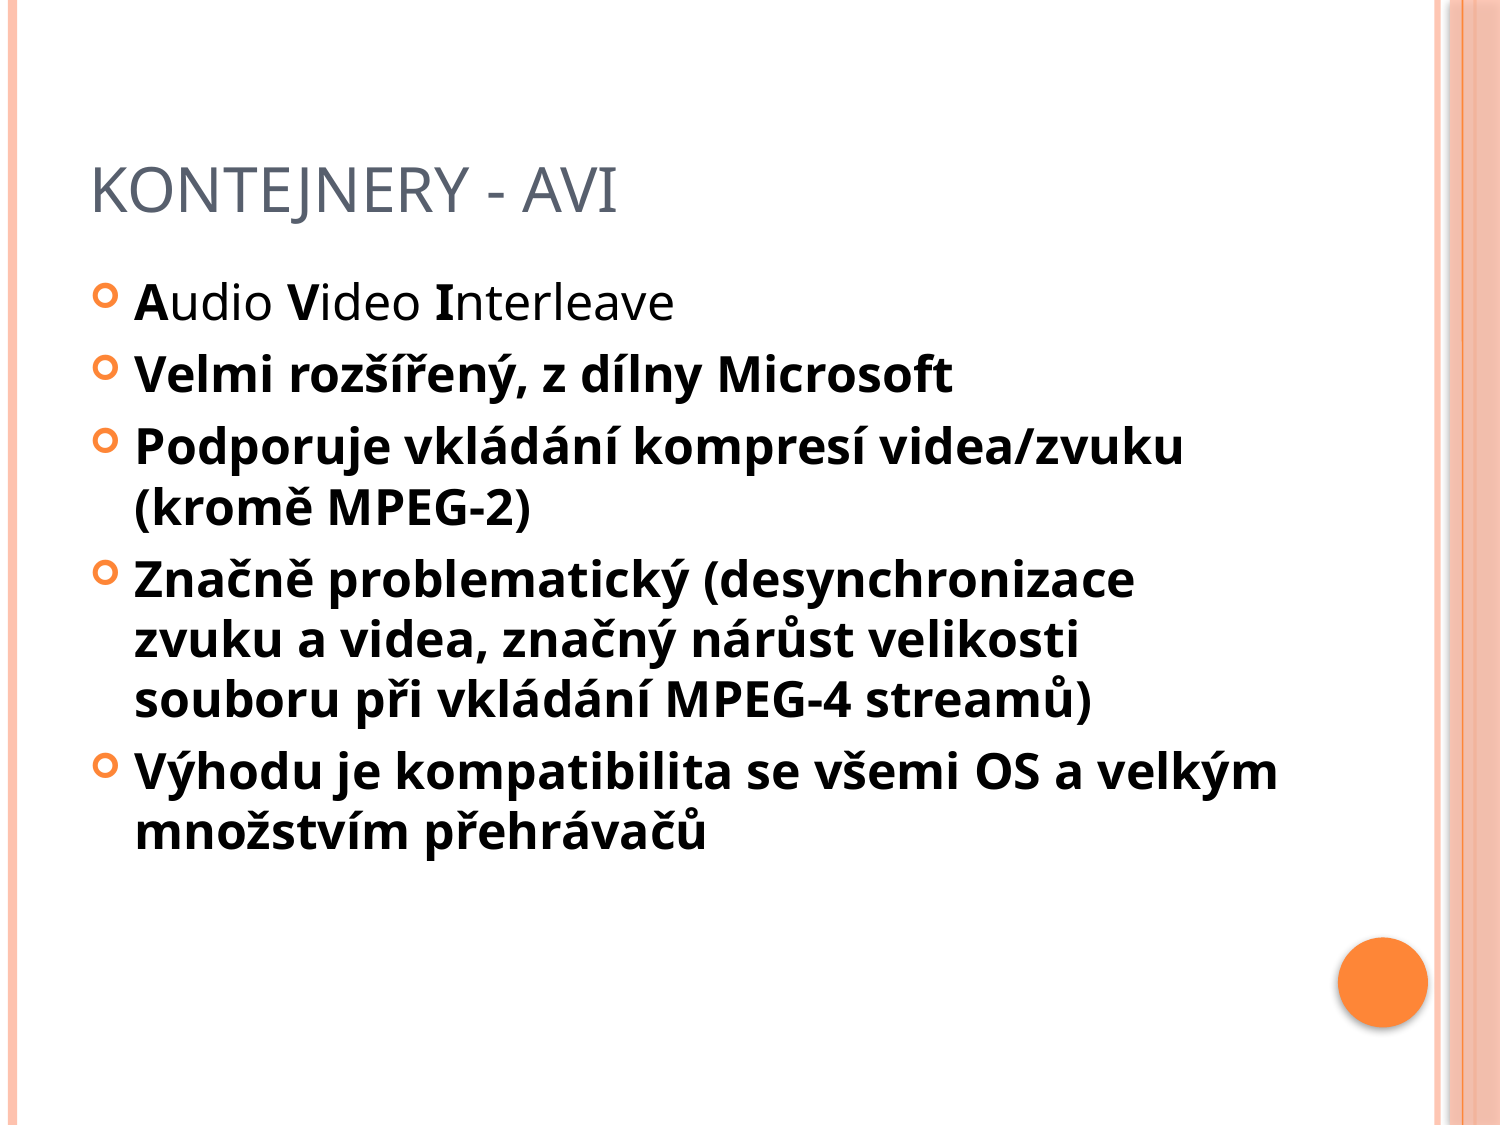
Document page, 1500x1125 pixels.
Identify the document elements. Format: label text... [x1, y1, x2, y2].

list Audio Video Interleave Velmi rozšířený, z dílny Microsoft Podporuje vkládání kompresí videa/zvuku (kromě MPEG-2) Značně problematický (desynchronizace zvuku a videa, značný nárůst velikosti souboru při vkládání MPEG-4 streamů) Výhodu je kompatibilita se všemi OS a velkým množstvím přehrávačů [75, 262, 1300, 1062]
title Kontejnery - AVI [75, 45, 1300, 233]
